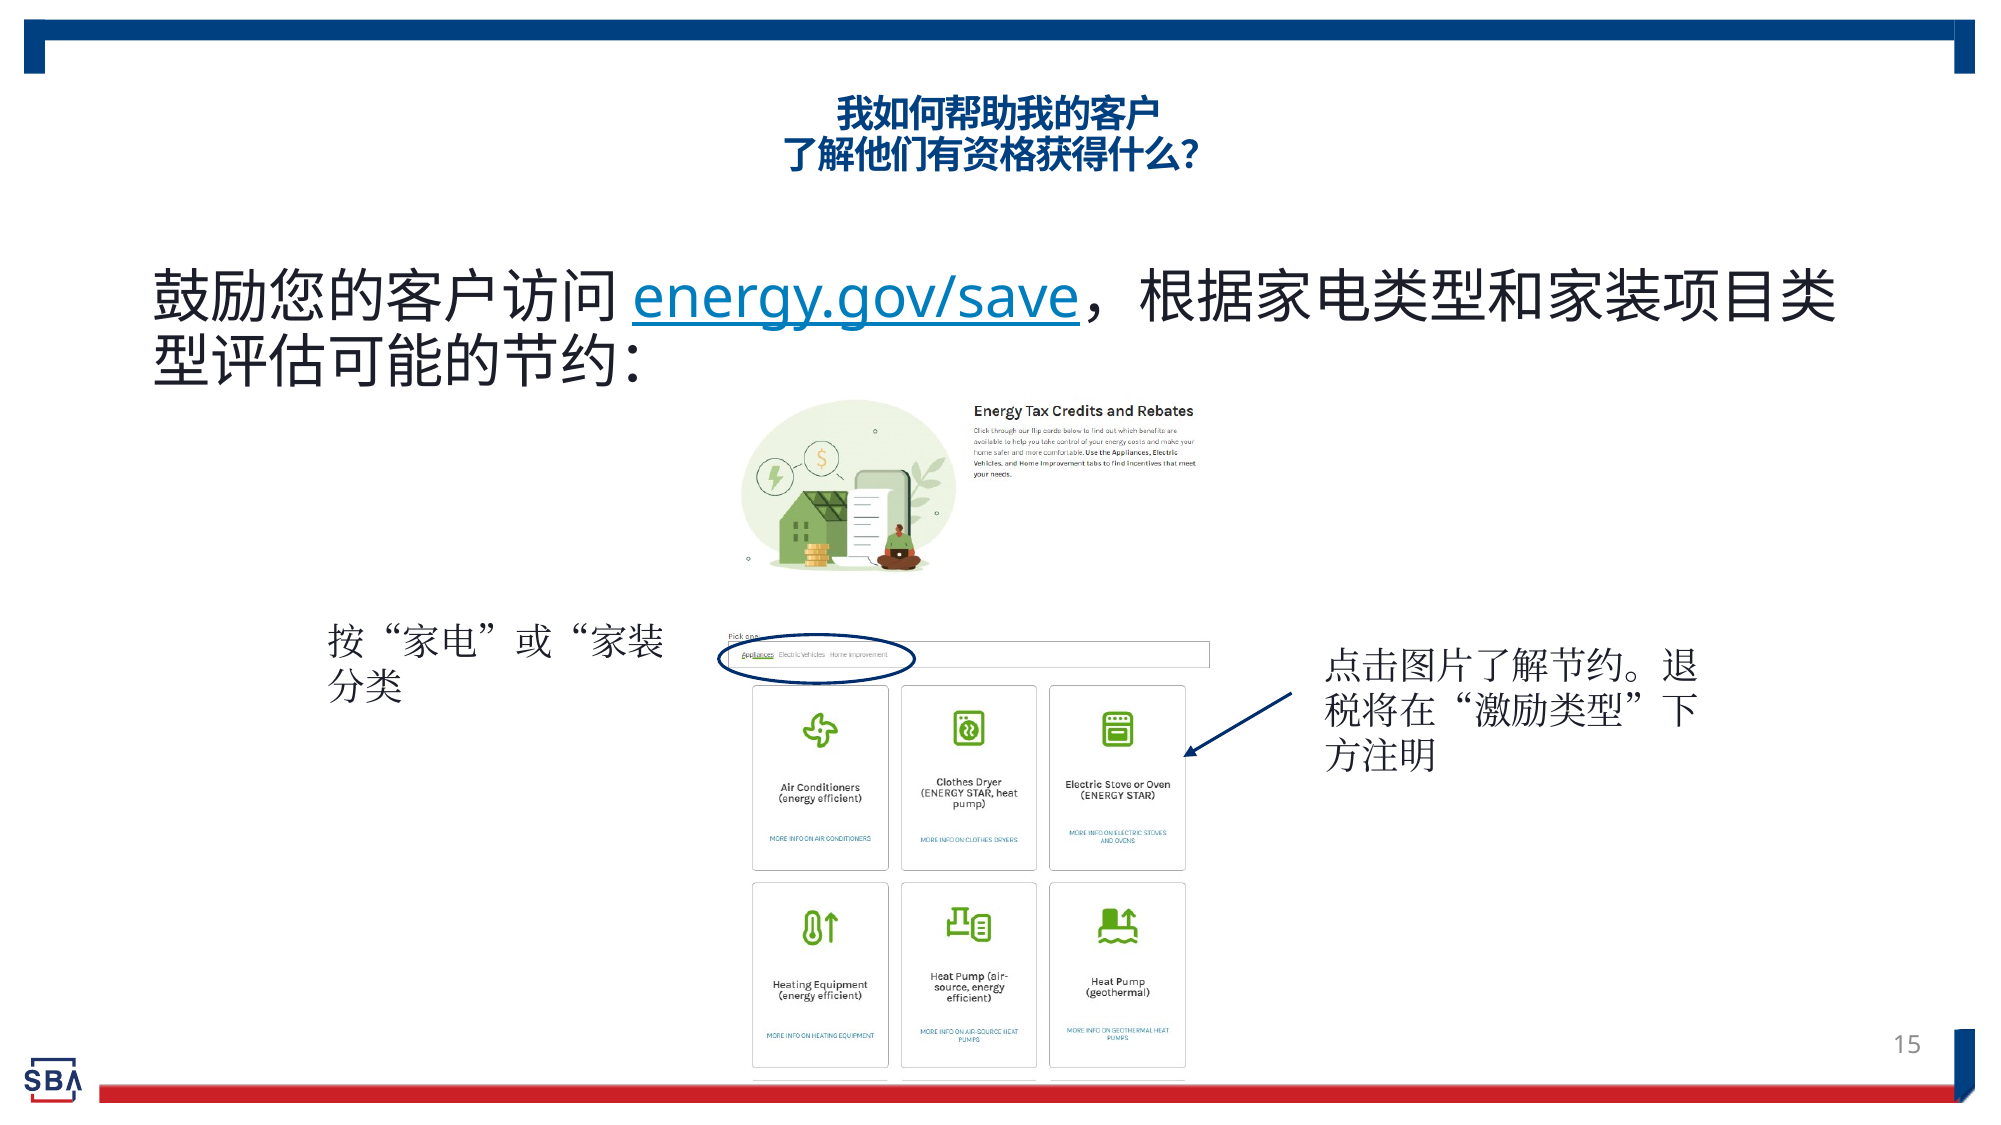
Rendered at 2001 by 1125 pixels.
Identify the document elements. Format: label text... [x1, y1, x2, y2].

list 鼓励您的客户访问energy.gov/save，根据家电类型和家装项目类型评估可能的节约： [137, 253, 1863, 1017]
slide_number 15 [1486, 1016, 1937, 1076]
title 我如何帮助我的客户 了解他们有资格获得什么？ [137, 87, 1863, 186]
text_box 按“家电”或“家装”分类 [313, 610, 662, 716]
picture [662, 379, 1276, 1081]
text_box 点击图片了解节约。退税将在“激励类型”下方注明 [1309, 634, 1749, 785]
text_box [1183, 692, 1292, 757]
